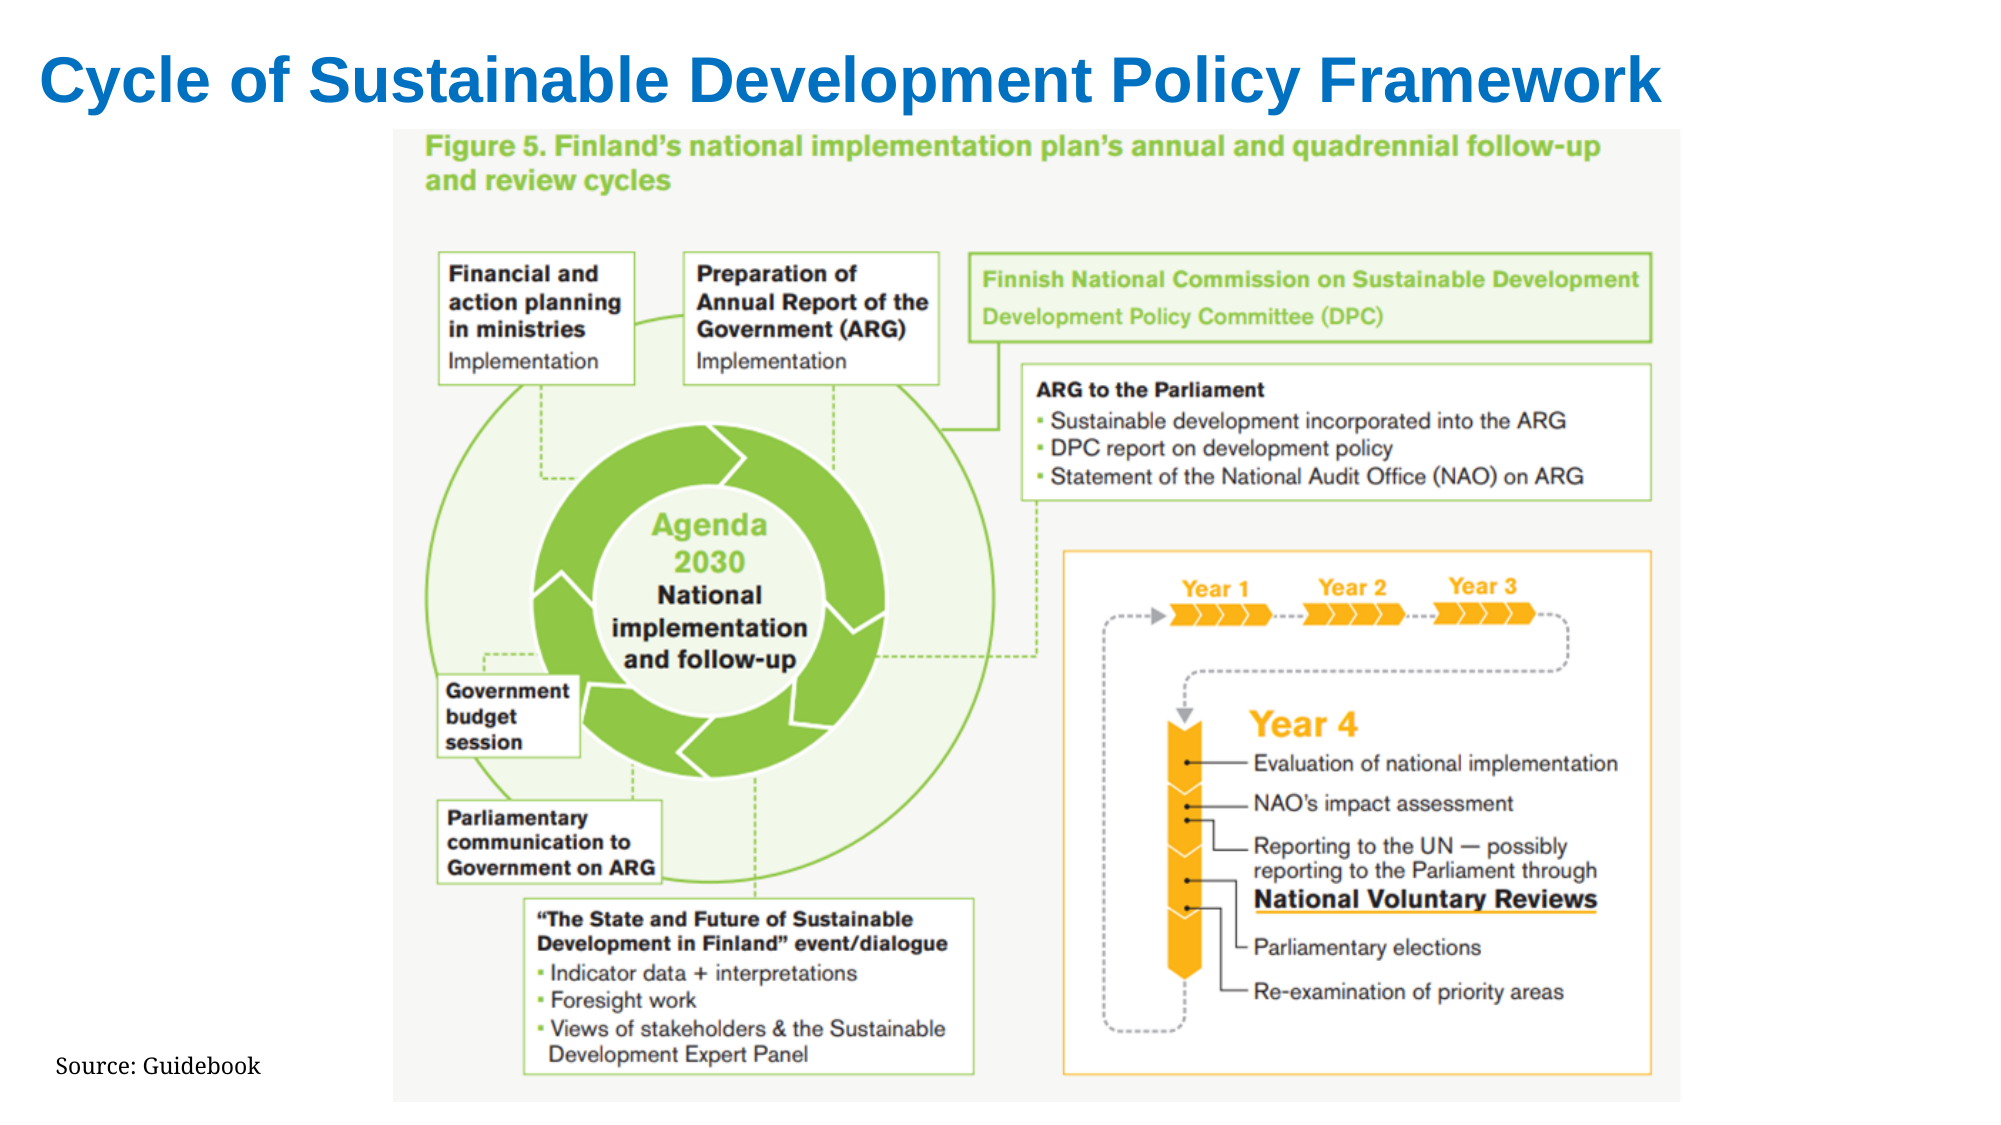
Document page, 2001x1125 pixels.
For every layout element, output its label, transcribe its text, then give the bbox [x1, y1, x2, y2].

picture [392, 129, 1702, 1102]
text_box Source: Guidebook [40, 1044, 392, 1087]
title Cycle of Sustainable Development Policy Framework [39, 47, 1772, 220]
